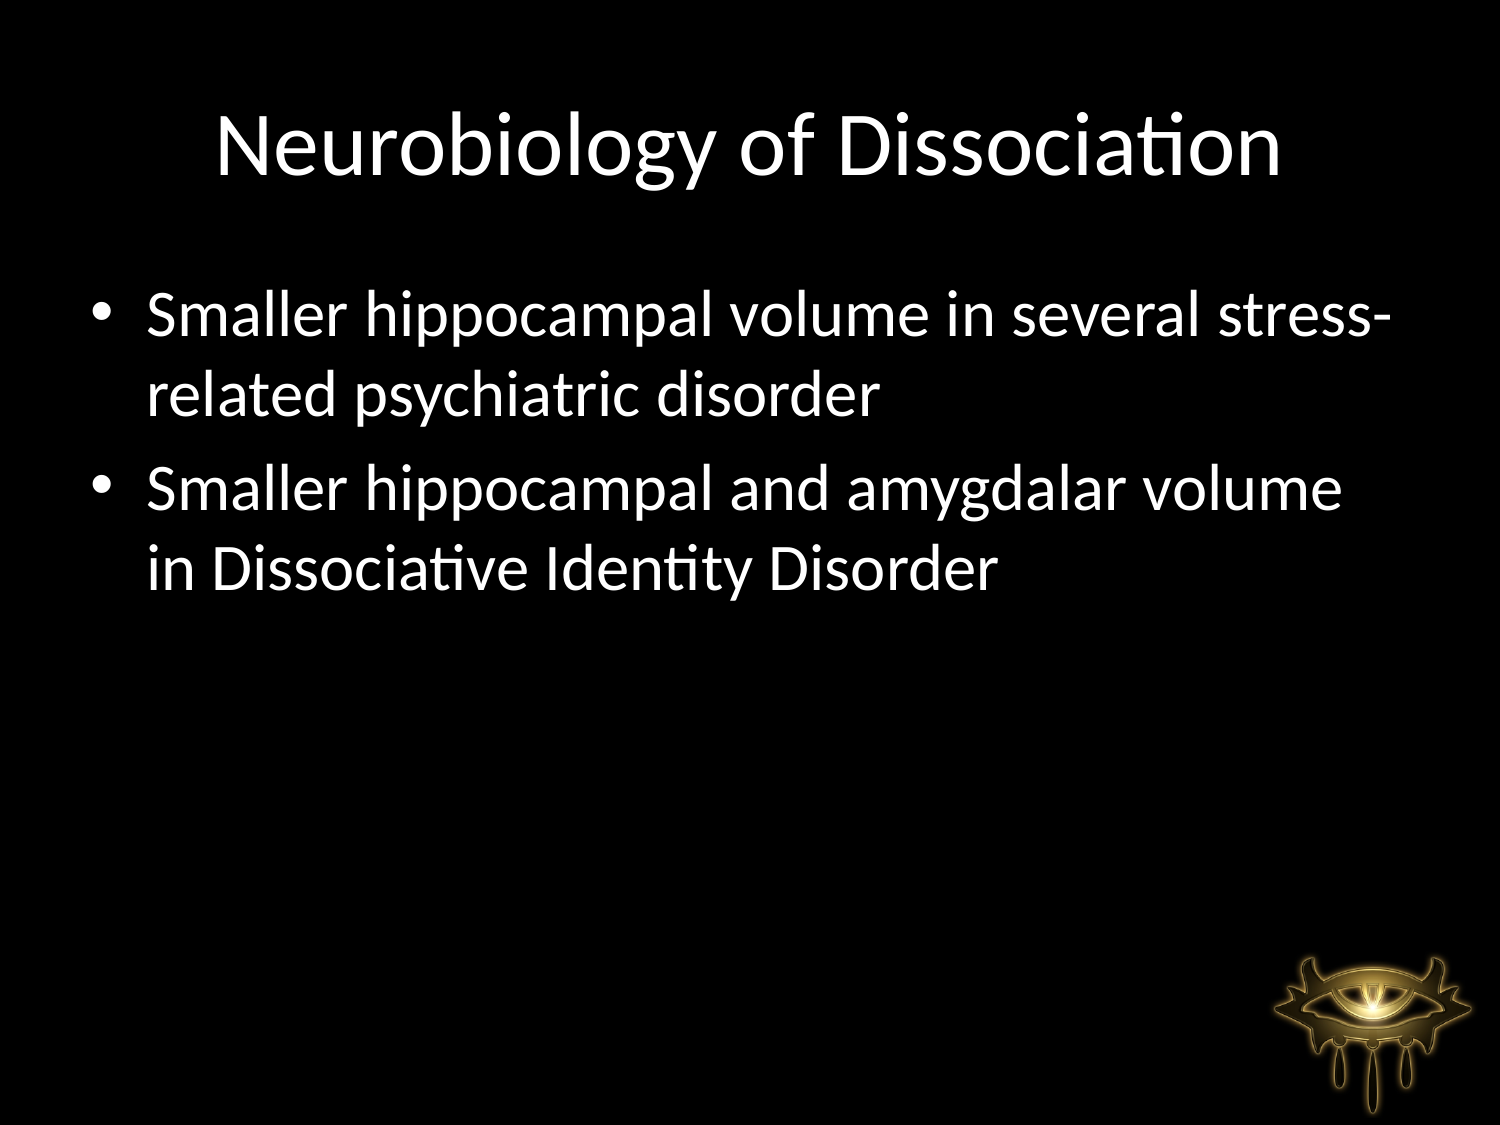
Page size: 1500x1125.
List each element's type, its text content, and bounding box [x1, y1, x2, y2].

list Smaller hippocampal volume in several stress-related psychiatric disorder Smaller hippocampal and amygdalar volume in Dissociative Identity Disorder [75, 262, 1425, 1005]
title Neurobiology of Dissociation [75, 45, 1425, 233]
picture [1245, 934, 1500, 1125]
